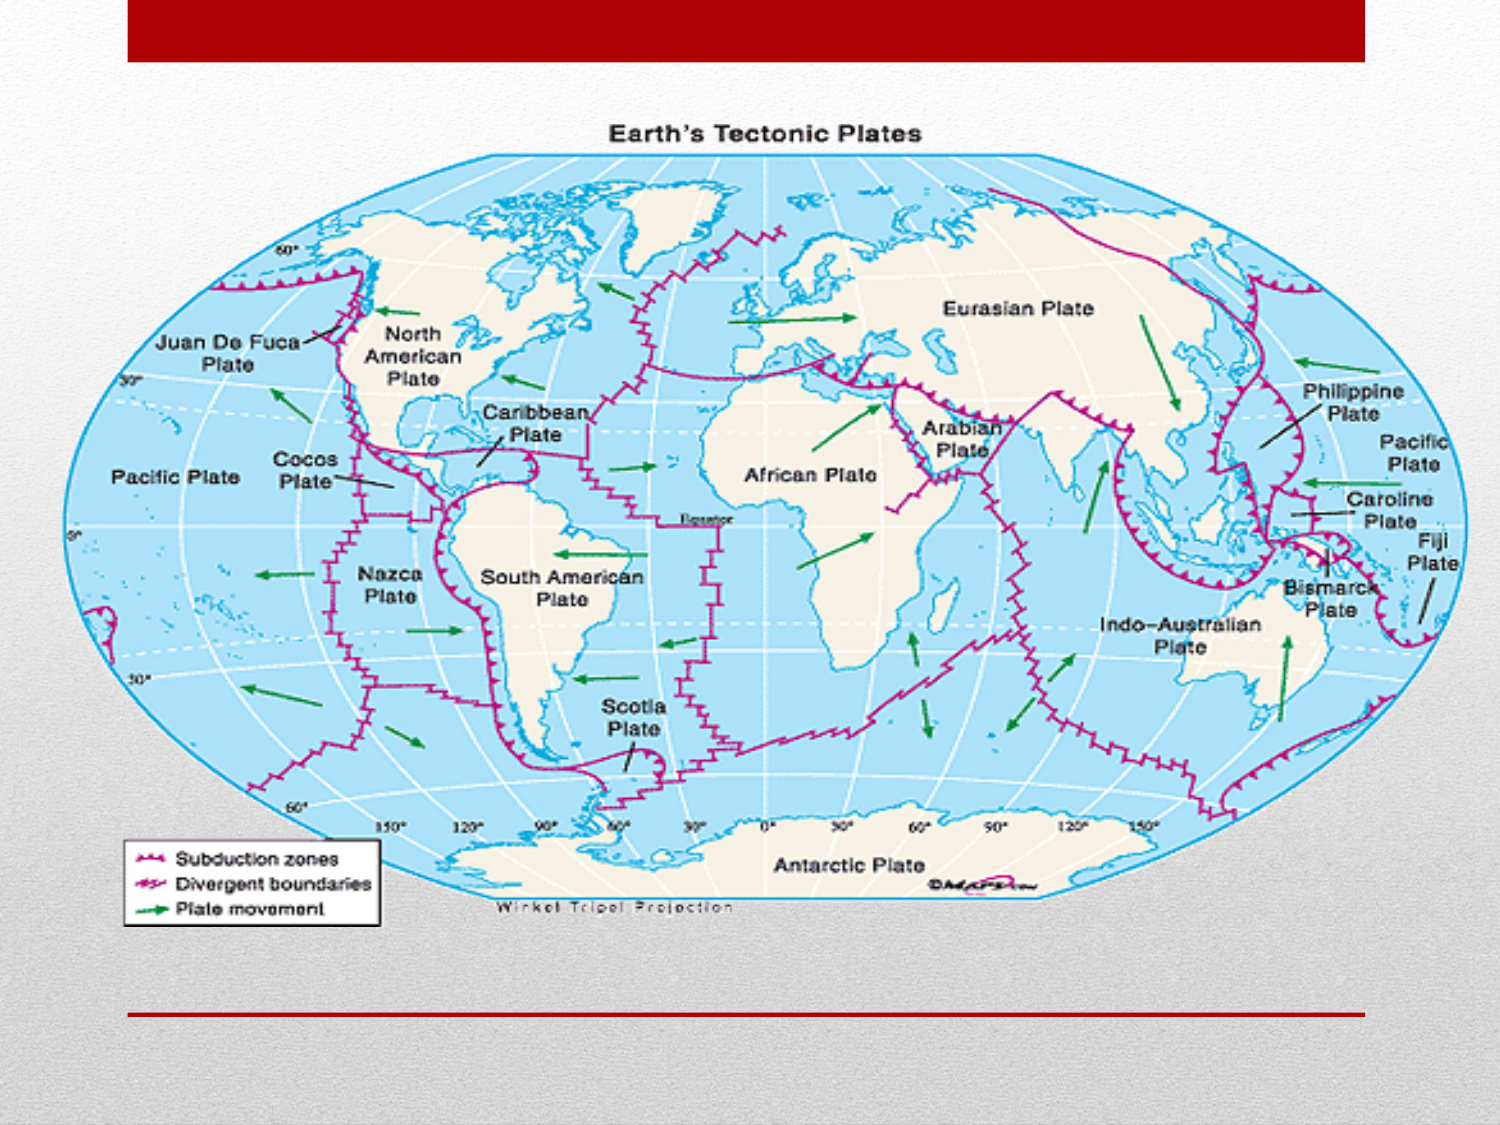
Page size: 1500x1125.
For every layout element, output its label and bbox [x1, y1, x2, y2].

picture [61, 124, 1472, 928]
